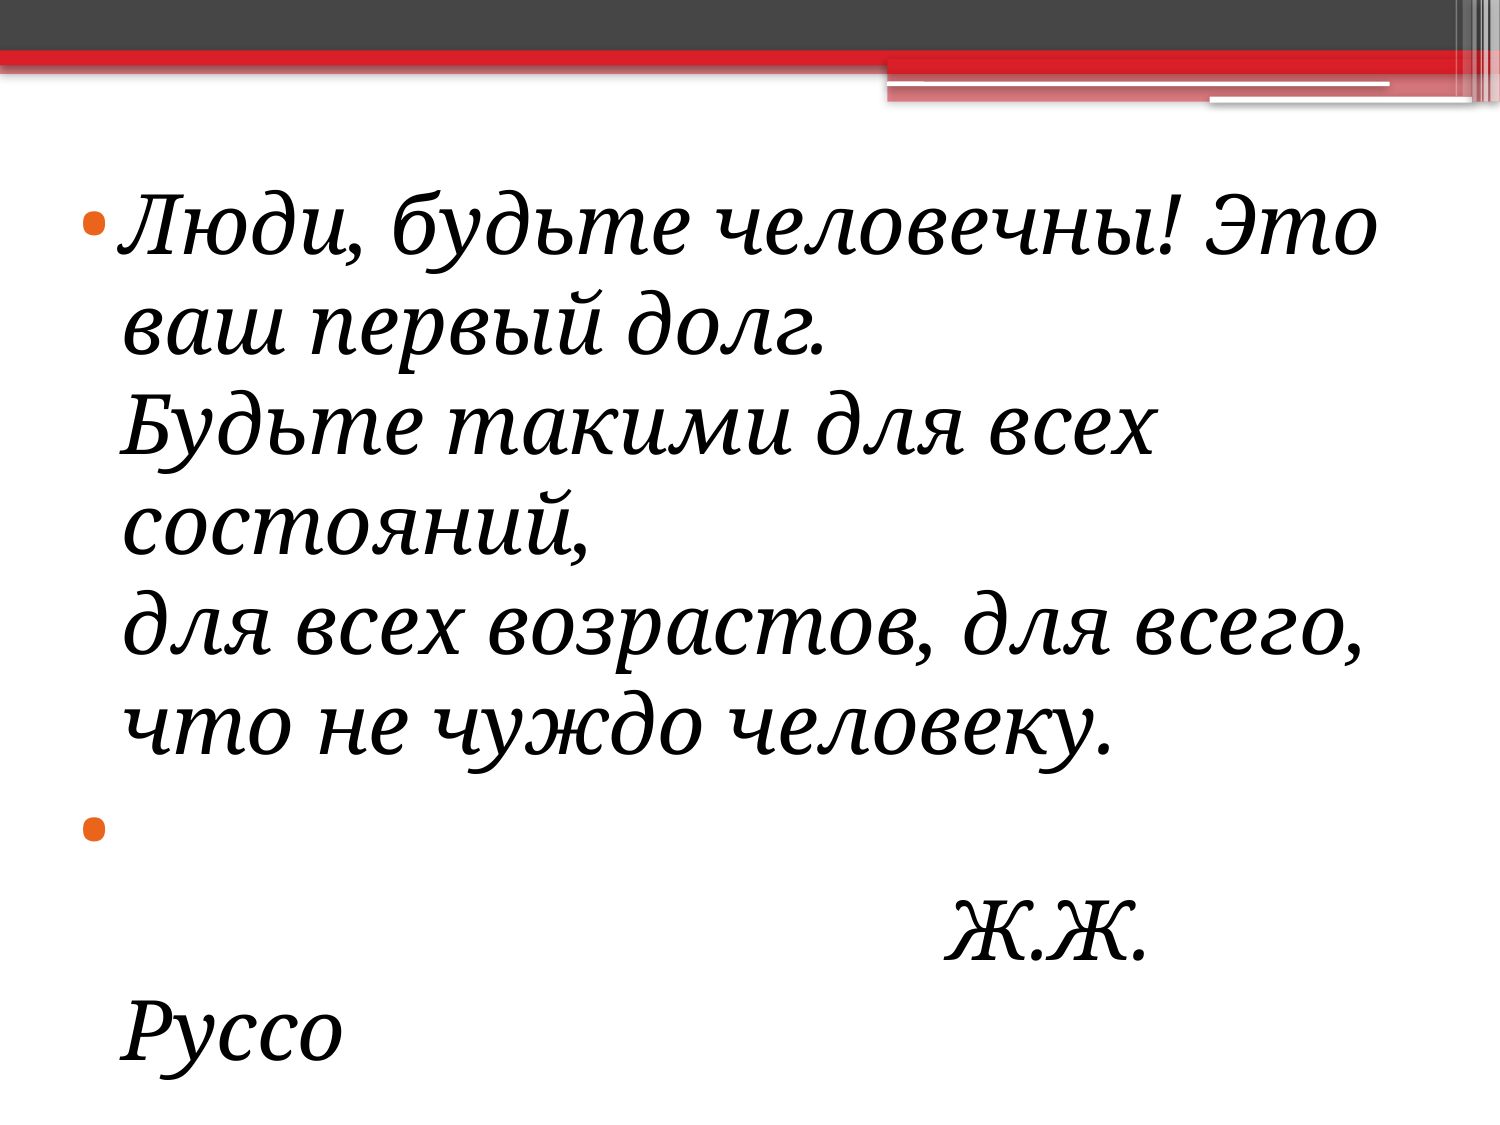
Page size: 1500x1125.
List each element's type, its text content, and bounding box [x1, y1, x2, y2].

list Люди, будьте человечны! Это ваш первый долг. Будьте такими для всех состояний, для всех возрастов, для всего, что не чуждо человеку. Ж.Ж. Руссо [46, 164, 1397, 874]
